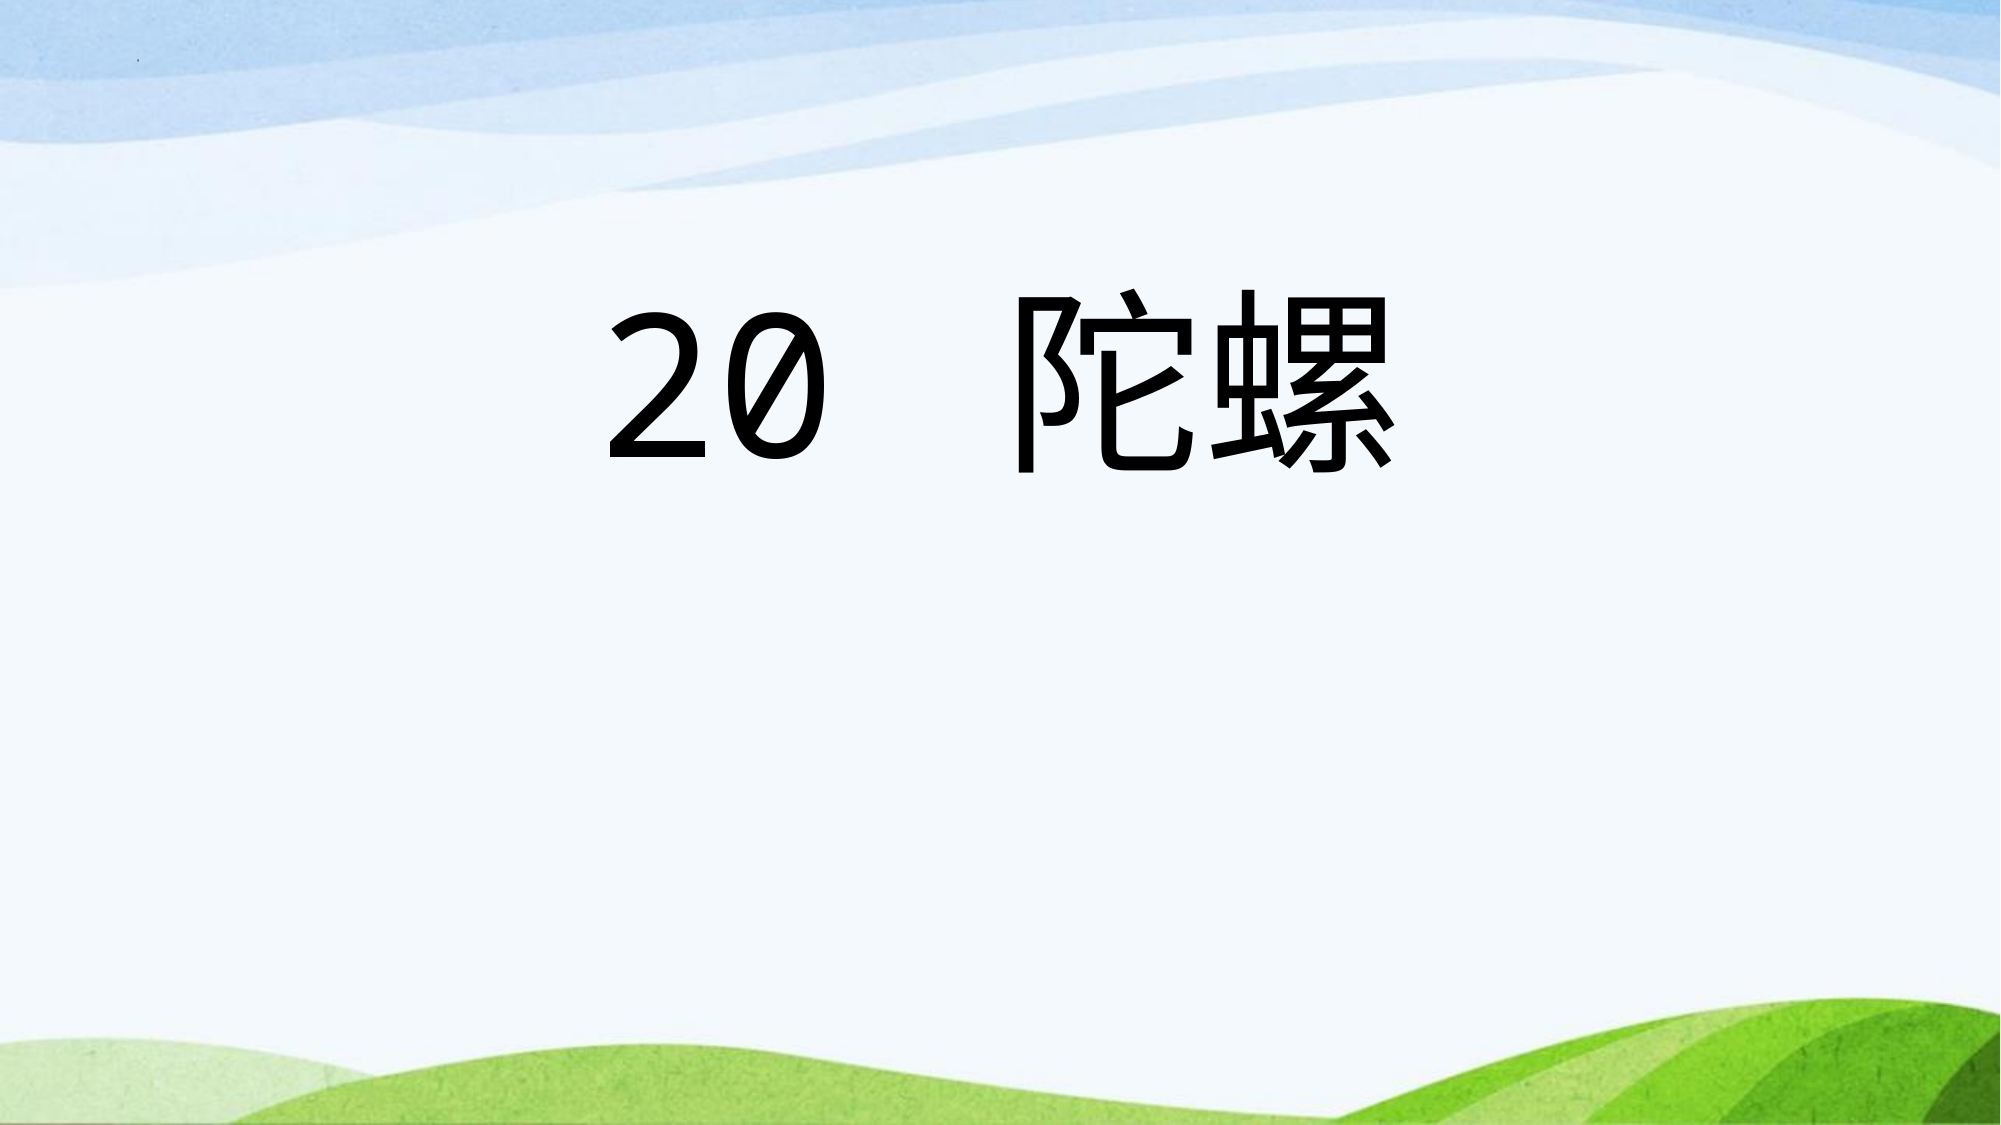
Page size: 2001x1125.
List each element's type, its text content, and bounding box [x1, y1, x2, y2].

picture [0, 0, 2001, 1125]
title 20 陀螺 [0, 255, 2000, 530]
